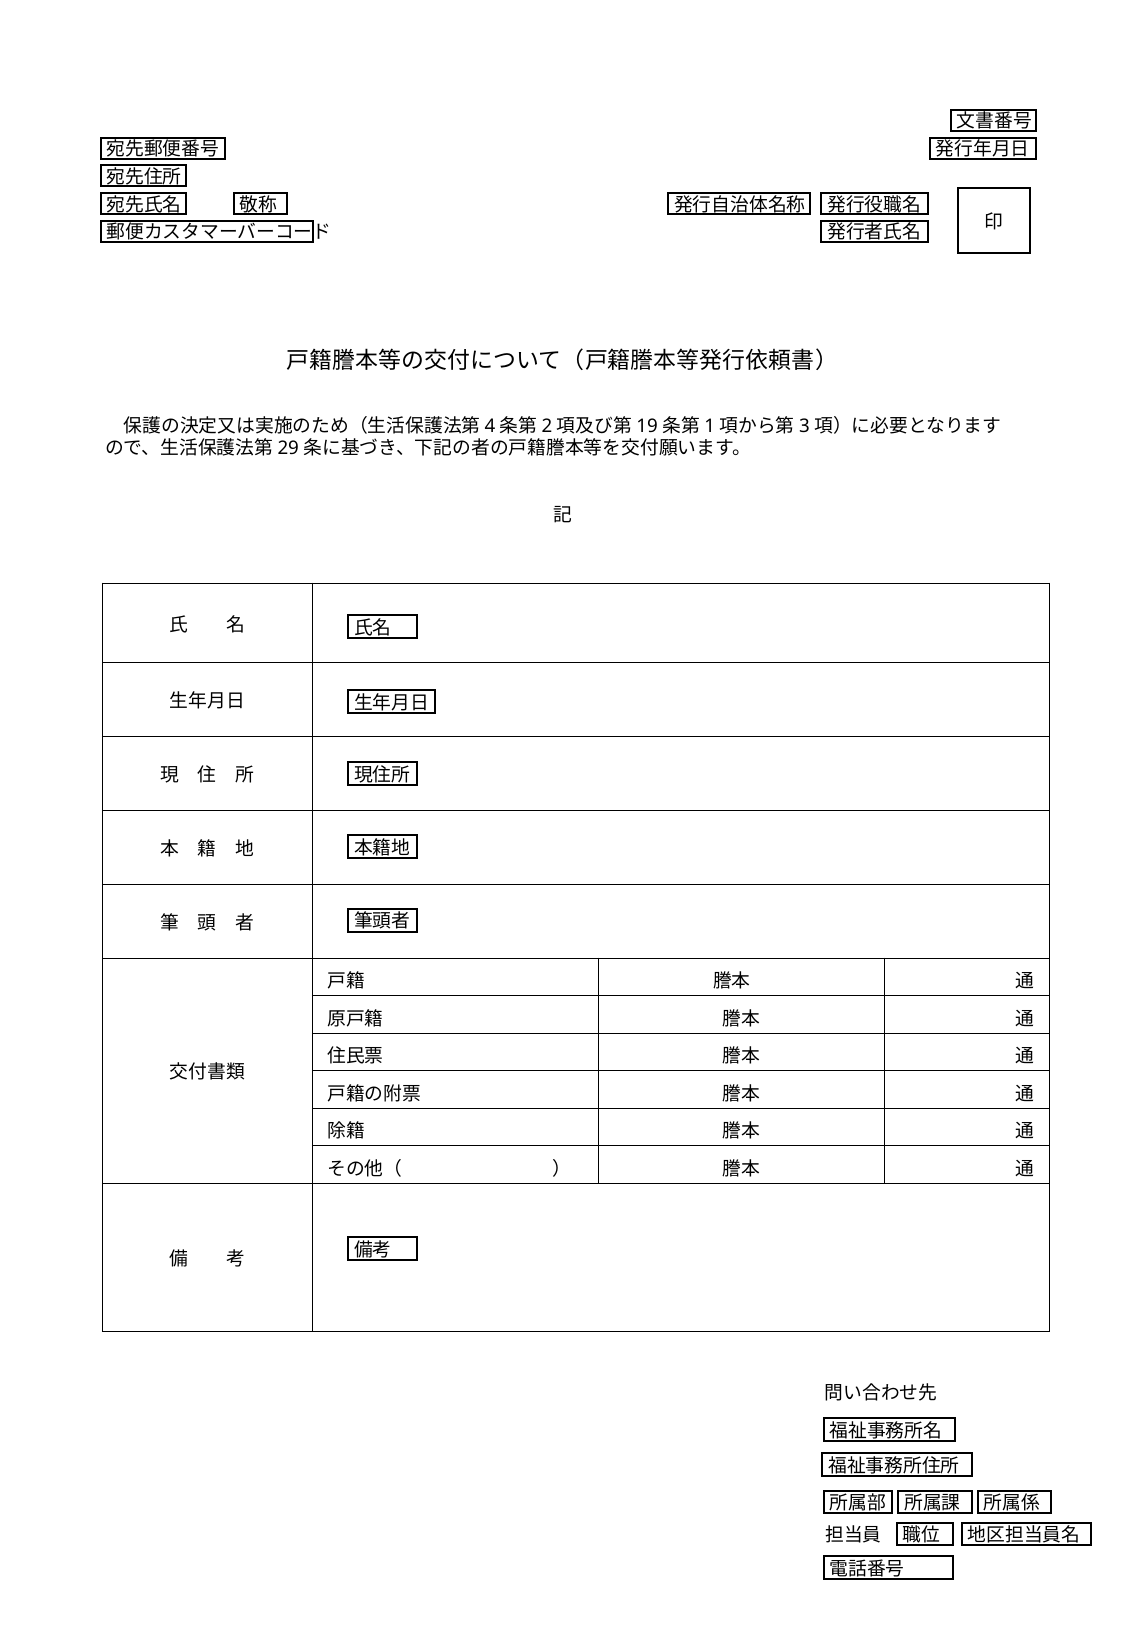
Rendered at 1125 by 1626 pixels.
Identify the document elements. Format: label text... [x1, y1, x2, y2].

text_box 氏名 [347, 614, 418, 639]
table_cell 生年月日 [103, 663, 312, 736]
table_cell 通 [885, 1034, 1049, 1070]
text_box 保護の決定又は実施のため（生活保護法第4条第2項及び第19条第1項から第3項）に必要となりますので、生活保護法第29条に基づき、下記の者の戸籍謄本等を交付願います。 [90, 405, 1035, 466]
table_header [313, 584, 1049, 662]
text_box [929, 109, 1037, 159]
table_cell 備 考 [103, 1184, 312, 1331]
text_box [100, 137, 314, 242]
table_cell その他（ ） [313, 1146, 598, 1183]
table_cell 通 [885, 1109, 1049, 1145]
table_cell 謄本 [599, 1071, 884, 1108]
table_cell [313, 663, 1049, 736]
table_cell 本 籍 地 [103, 811, 312, 884]
table_cell [313, 1184, 1049, 1331]
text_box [810, 1373, 1091, 1579]
table_cell 謄本 [599, 996, 884, 1033]
table_cell 除籍 [313, 1109, 598, 1145]
table_cell 通 [885, 1146, 1049, 1183]
table_cell 通 [885, 996, 1049, 1033]
text_box 現住所 [347, 761, 418, 786]
text_box 戸籍謄本等の交付について（戸籍謄本等発行依頼書） [90, 337, 1035, 380]
table_cell 現 住 所 [103, 737, 312, 810]
table_header 氏 名 [103, 584, 312, 662]
table_cell 住民票 [313, 1034, 598, 1070]
table_cell 謄本 [599, 959, 884, 995]
table_cell 戸籍の附票 [313, 1071, 598, 1108]
table_cell 筆 頭 者 [103, 885, 312, 958]
text_box 生年月日 [347, 689, 436, 714]
table_cell 原戸籍 [313, 996, 598, 1033]
text_box 筆頭者 [347, 908, 418, 933]
table_cell [313, 811, 1049, 884]
table_cell 通 [885, 1071, 1049, 1108]
text_box 記 [90, 495, 1035, 533]
text_box 本籍地 [347, 834, 418, 859]
table_cell 謄本 [599, 1146, 884, 1183]
table_cell 通 [885, 959, 1049, 995]
table_cell 交付書類 [103, 959, 312, 1183]
table_cell 謄本 [599, 1109, 884, 1145]
text_box 備考 [347, 1236, 418, 1261]
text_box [668, 188, 1030, 254]
table_cell 戸籍 [313, 959, 598, 995]
table_cell 謄本 [599, 1034, 884, 1070]
table_cell [313, 885, 1049, 958]
table_cell [313, 737, 1049, 810]
